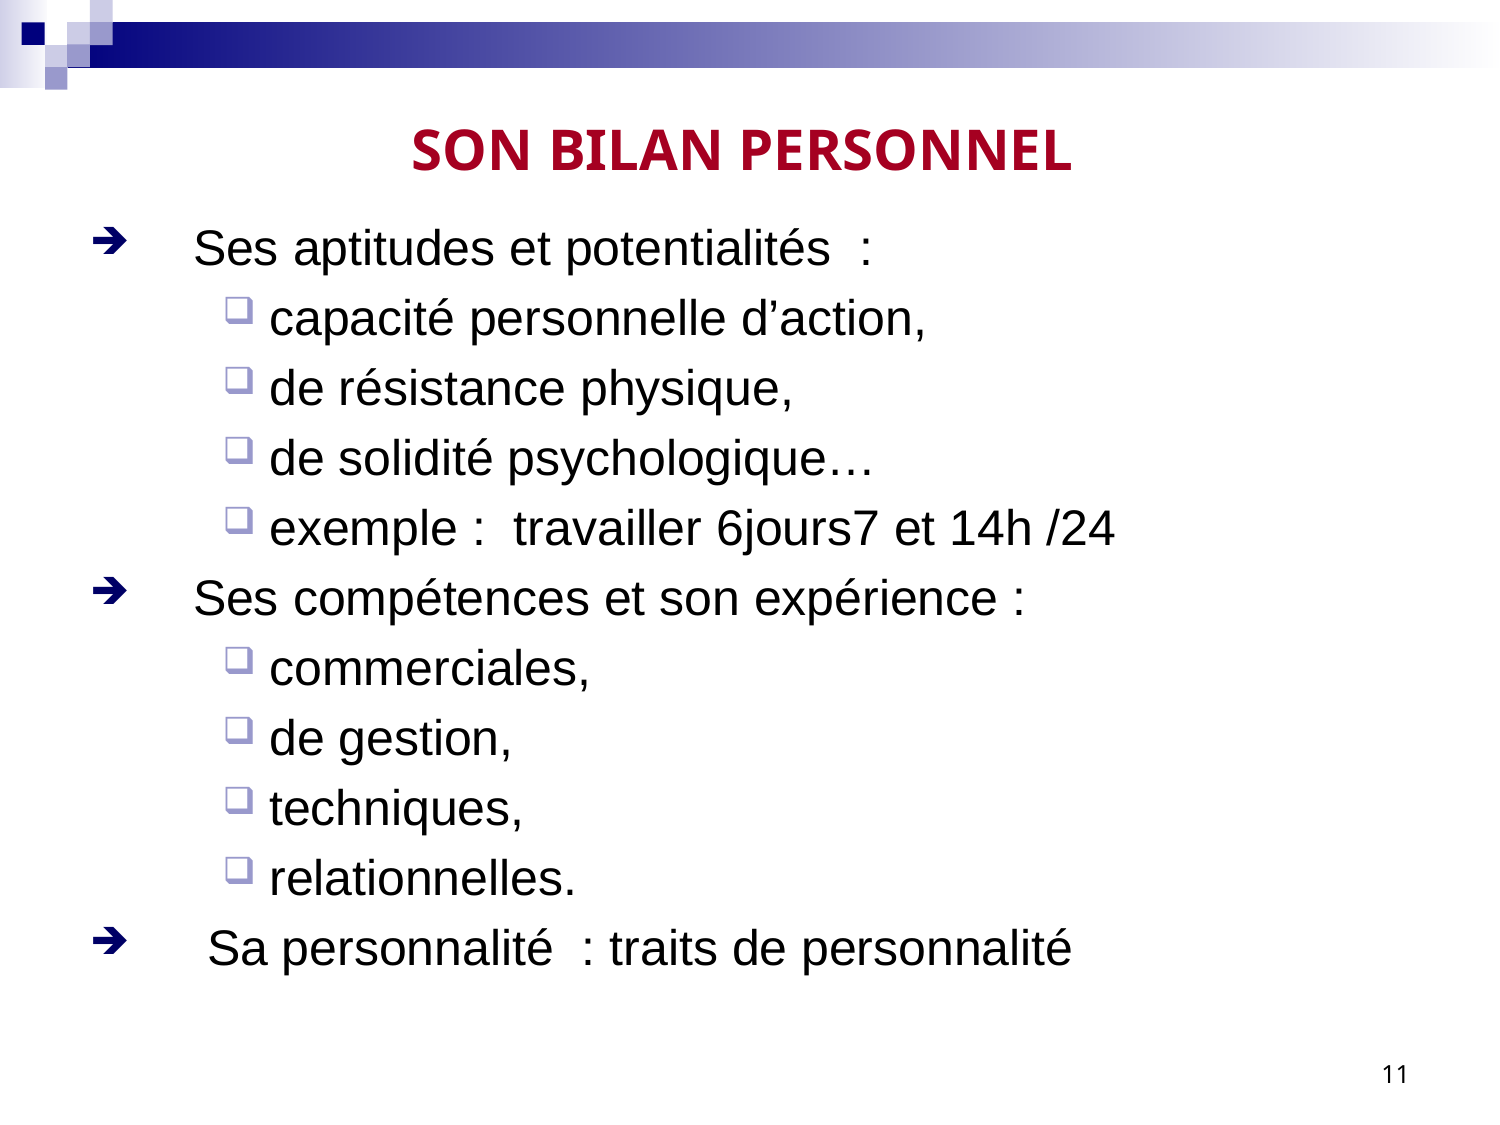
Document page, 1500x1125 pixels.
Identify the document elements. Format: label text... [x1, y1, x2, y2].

list Ses aptitudes et potentialités : capacité personnelle d’action, de résistance physique, de solidité psychologique… exemple : travailler 6jours7 et 14h /24 Ses compétences et son expérience : commerciales, de gestion, techniques, relationnelles. Sa personnalité : traits de personnalité [75, 208, 1425, 1009]
title SON BILAN PERSONNEL [75, 78, 1425, 208]
slide_number 11 [1074, 1025, 1425, 1100]
